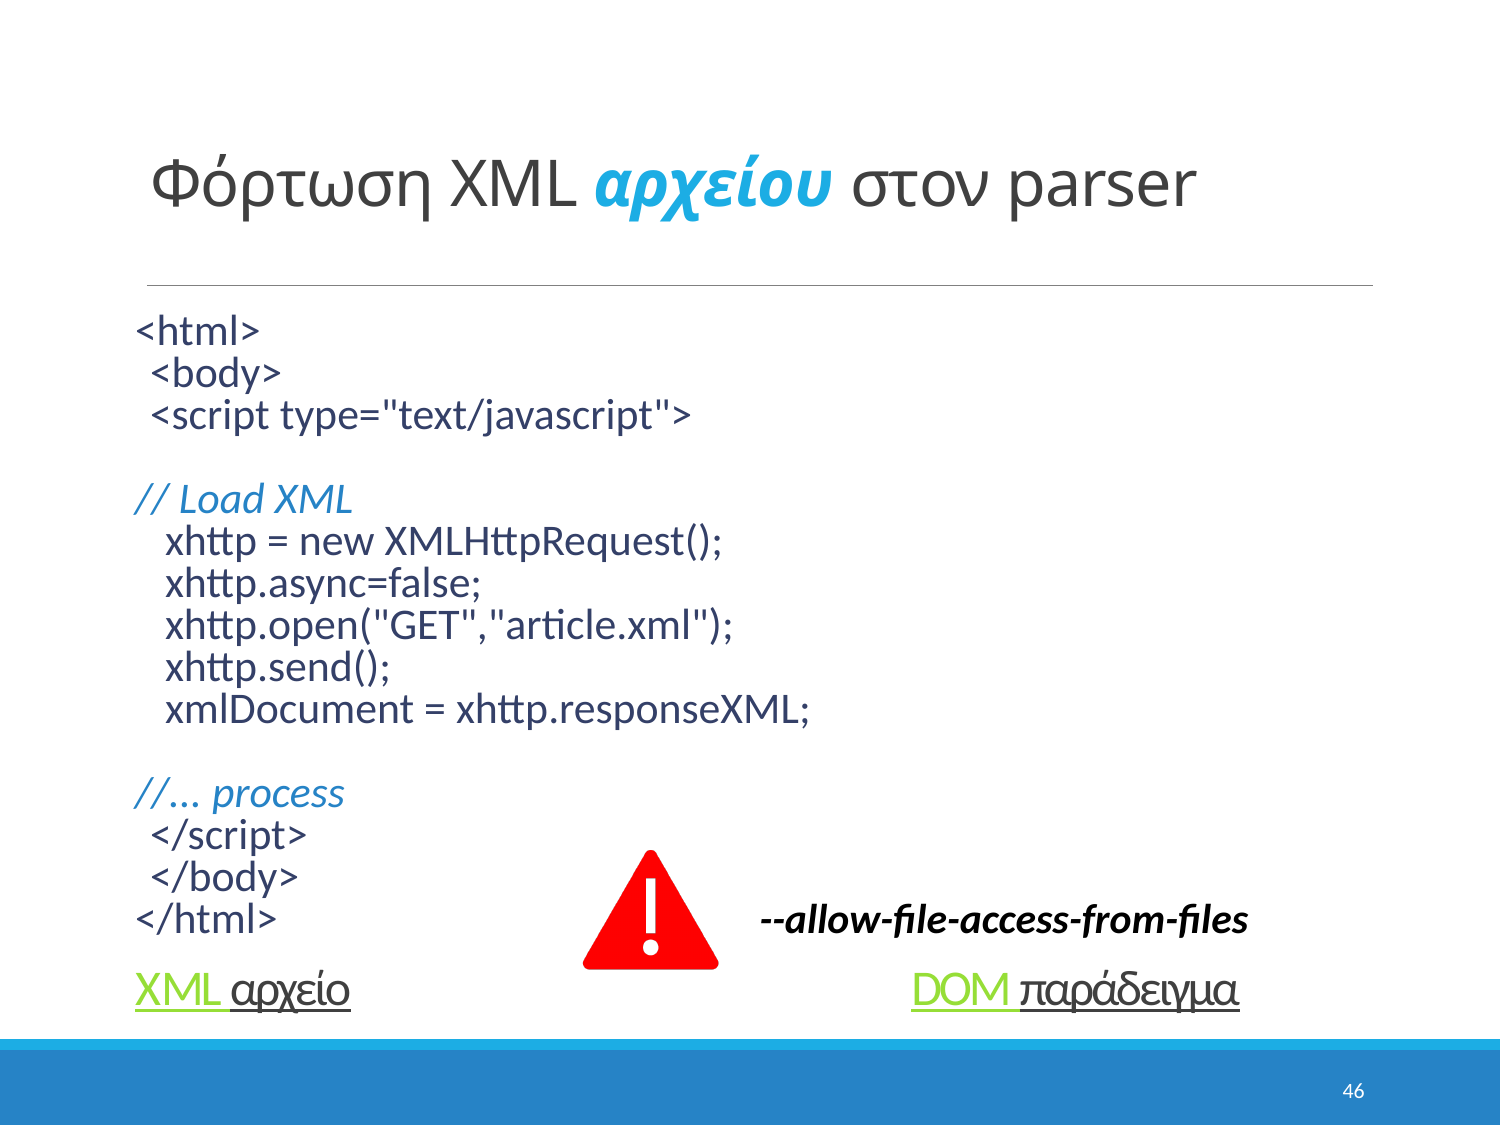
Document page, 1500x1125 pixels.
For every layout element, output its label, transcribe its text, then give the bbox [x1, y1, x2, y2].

list <html> <body> <script type="text/javascript"> // Load XML xhttp = new XMLHttpRequest(); xhttp.async=false; xhttp.open("GET","article.xml"); xhttp.send(); xmlDocument = xhttp.responseXML; //... process </script> </body> </html> --allow-file-access-from-files ΧML αρχείο DOM παράδειγμα [135, 304, 1413, 1082]
slide_number 46 [1218, 1059, 1380, 1120]
picture [575, 833, 727, 985]
title Φόρτωση XML αρχείου στον parser [135, 43, 1373, 227]
